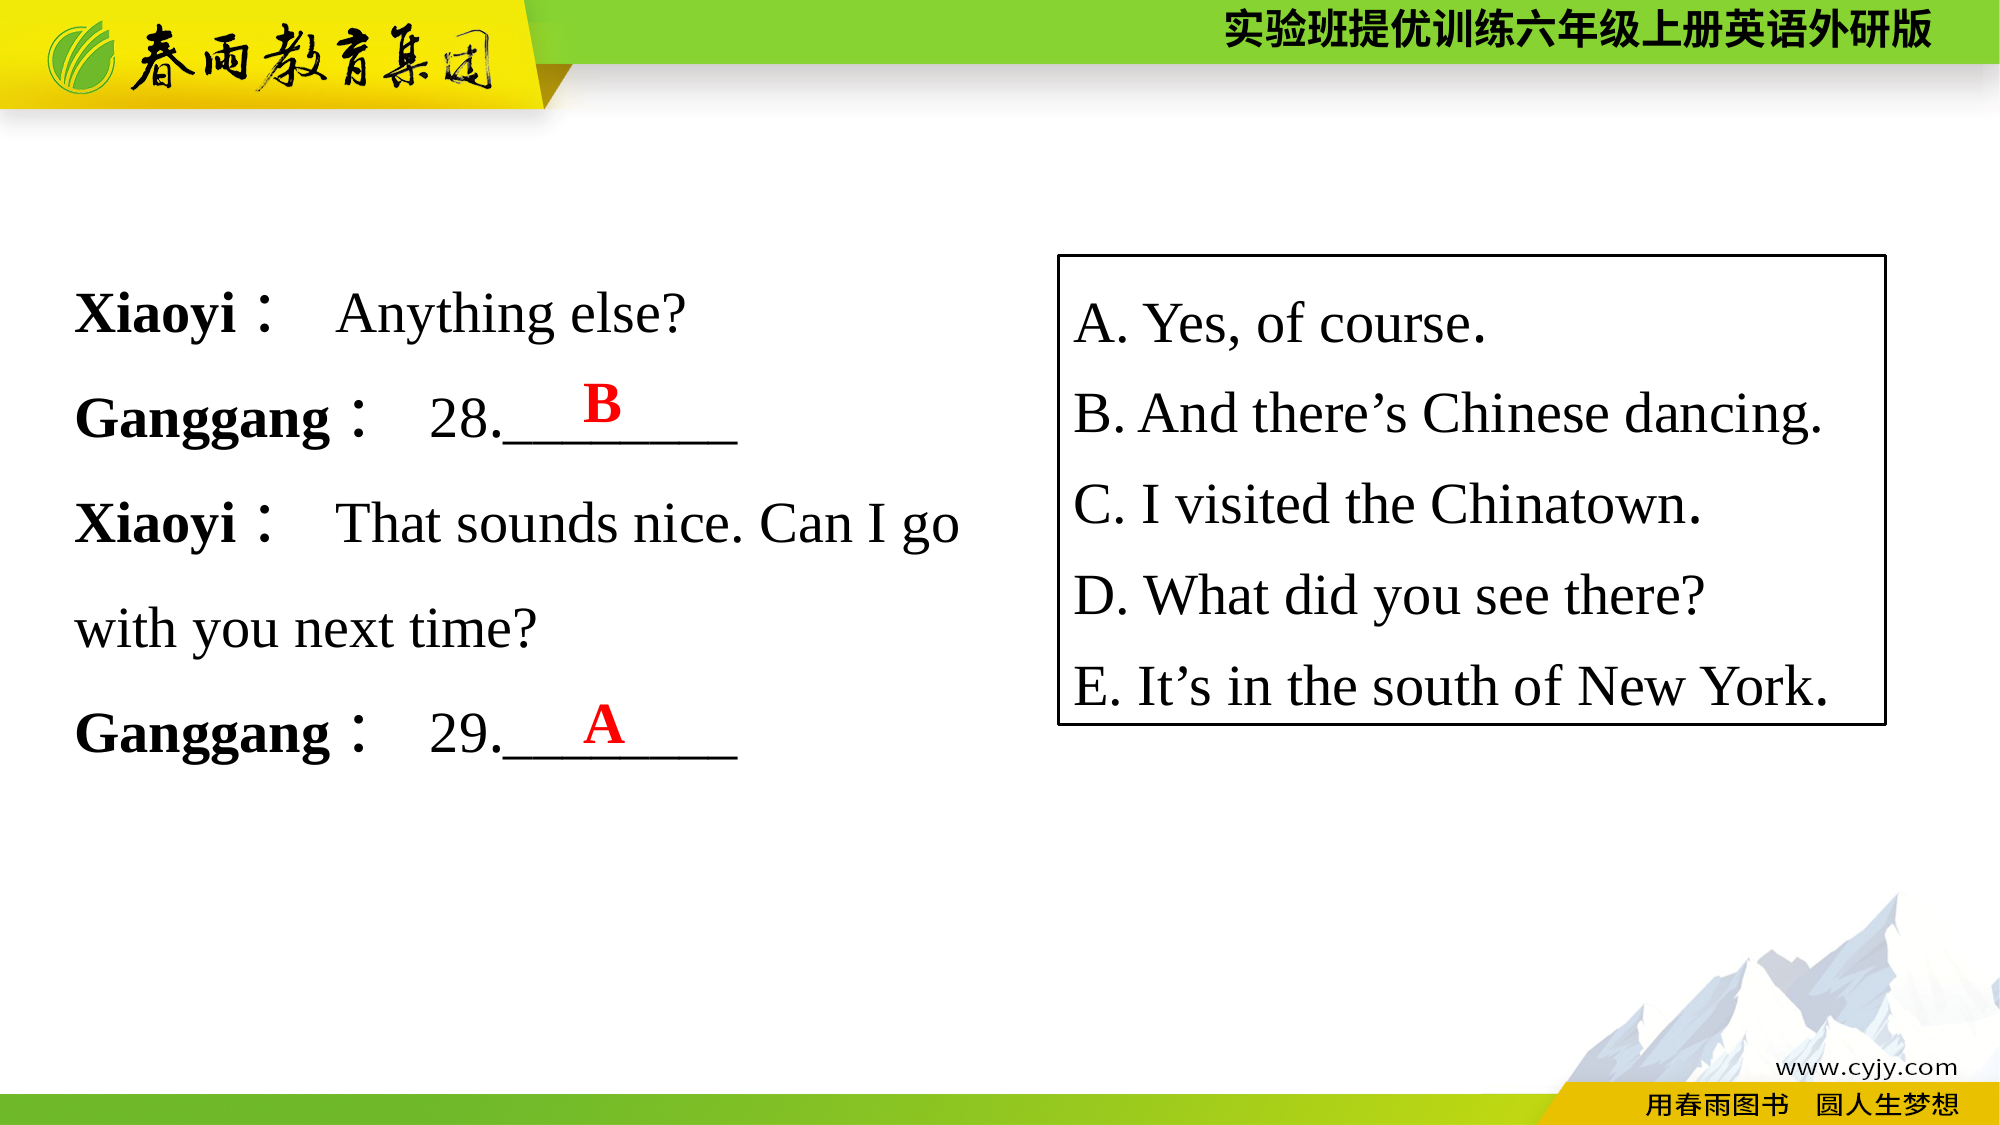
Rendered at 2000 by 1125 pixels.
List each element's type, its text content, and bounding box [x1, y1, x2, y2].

text_box A [569, 677, 641, 763]
list Xiaoyi： Anything else? Ganggang： 28.________ Xiaoyi： That sounds nice. Can I go with you next time? Ganggang： 29.________ [59, 231, 1944, 777]
text_box B [569, 357, 638, 442]
text_box A. Yes, of course. B. And there’s Chinese dancing. C. I visited the Chinatown. D. What did you see there? E. It’s in the south of New York. [1058, 255, 1886, 725]
picture [0, 0, 2000, 1125]
